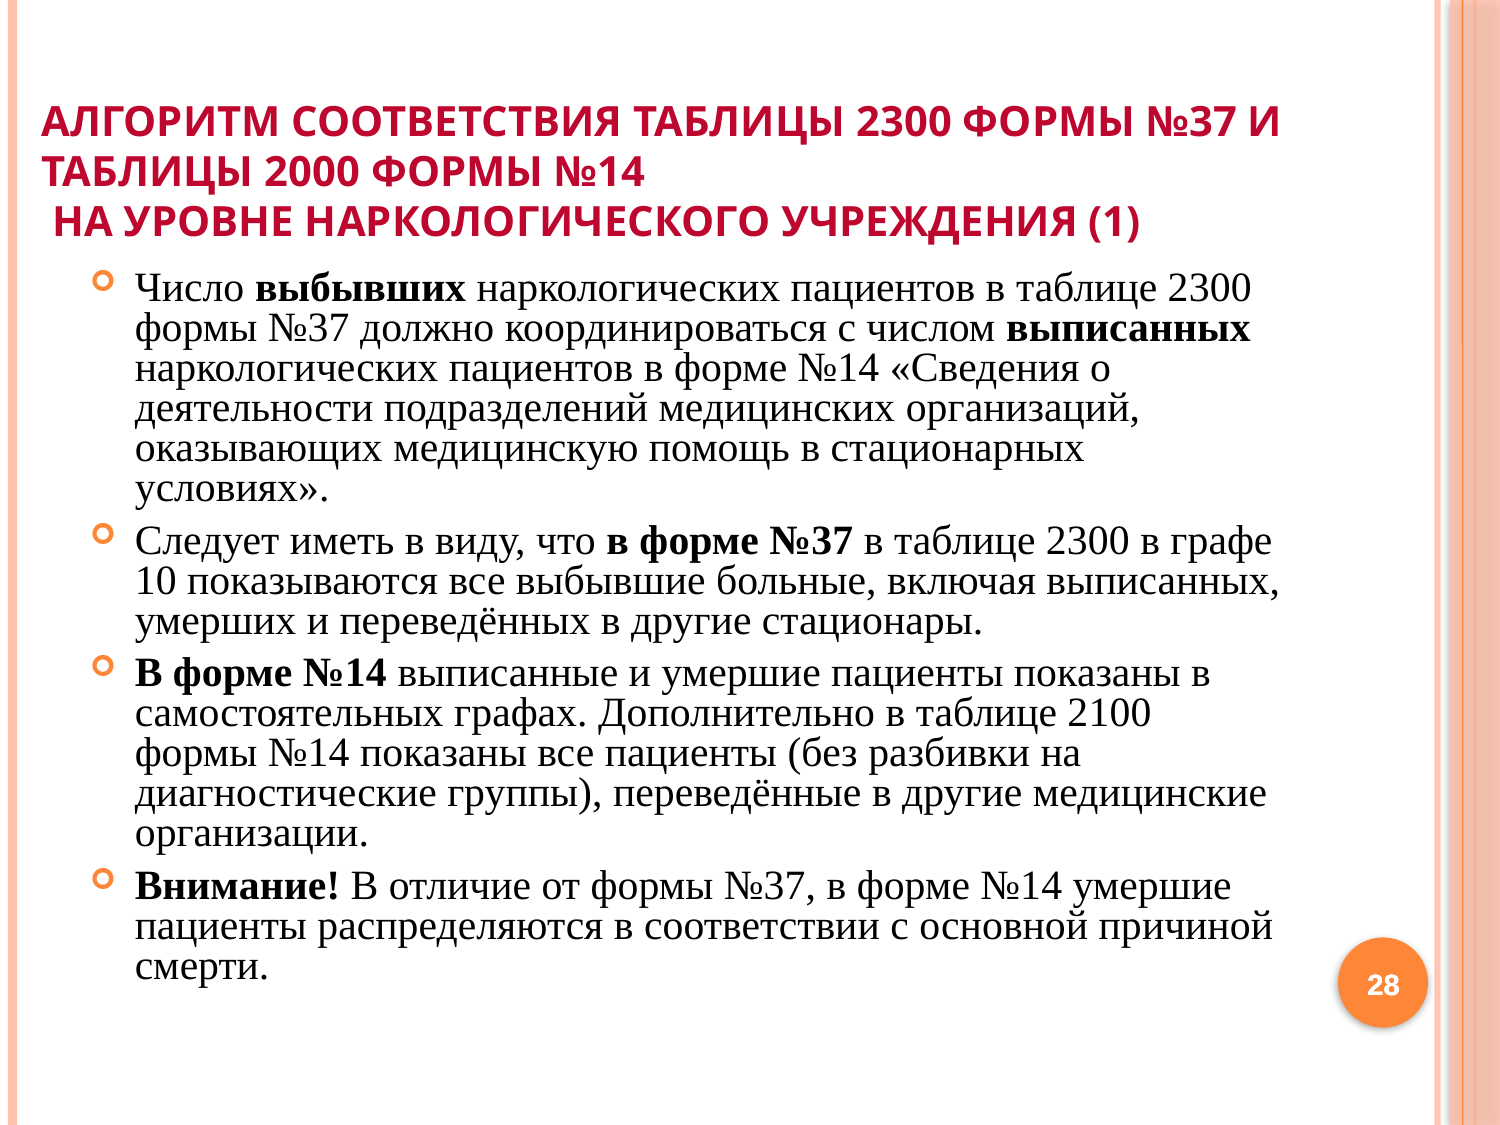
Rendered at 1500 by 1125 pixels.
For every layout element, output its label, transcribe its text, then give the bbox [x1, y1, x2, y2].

text_box 28 [1333, 940, 1434, 1026]
list Число выбывших наркологических пациентов в таблице 2300 формы №37 должно координироваться с числом выписанных наркологических пациентов в форме №14 «Сведения о деятельности подразделений медицинских организаций, оказывающих медицинскую помощь в стационарных условиях». Следует иметь в виду, что в форме №37 в таблице 2300 в графе 10 показываются все выбывшие больные, включая выписанных, умерших и переведённых в другие стационары. В форме №14 выписанные и умершие пациенты показаны в самостоятельных графах. Дополнительно в таблице 2100 формы №14 показаны все пациенты (без разбивки на диагностические группы), переведённые в другие медицинские организации. Внимание! В отличие от формы №37, в форме №14 умершие пациенты распределяются в соответствии с основной причиной смерти. [74, 262, 1301, 1063]
title АЛГОРИТМ СООТВЕТСТВИЯ ТАБЛИЦЫ 2300 ФОРМЫ №37 И ТАБЛИЦЫ 2000 ФОРМЫ №14 НА УРОВНЕ НАРКОЛОГИЧЕСКОГО УЧРЕЖДЕНИЯ (1) [26, 45, 1434, 253]
